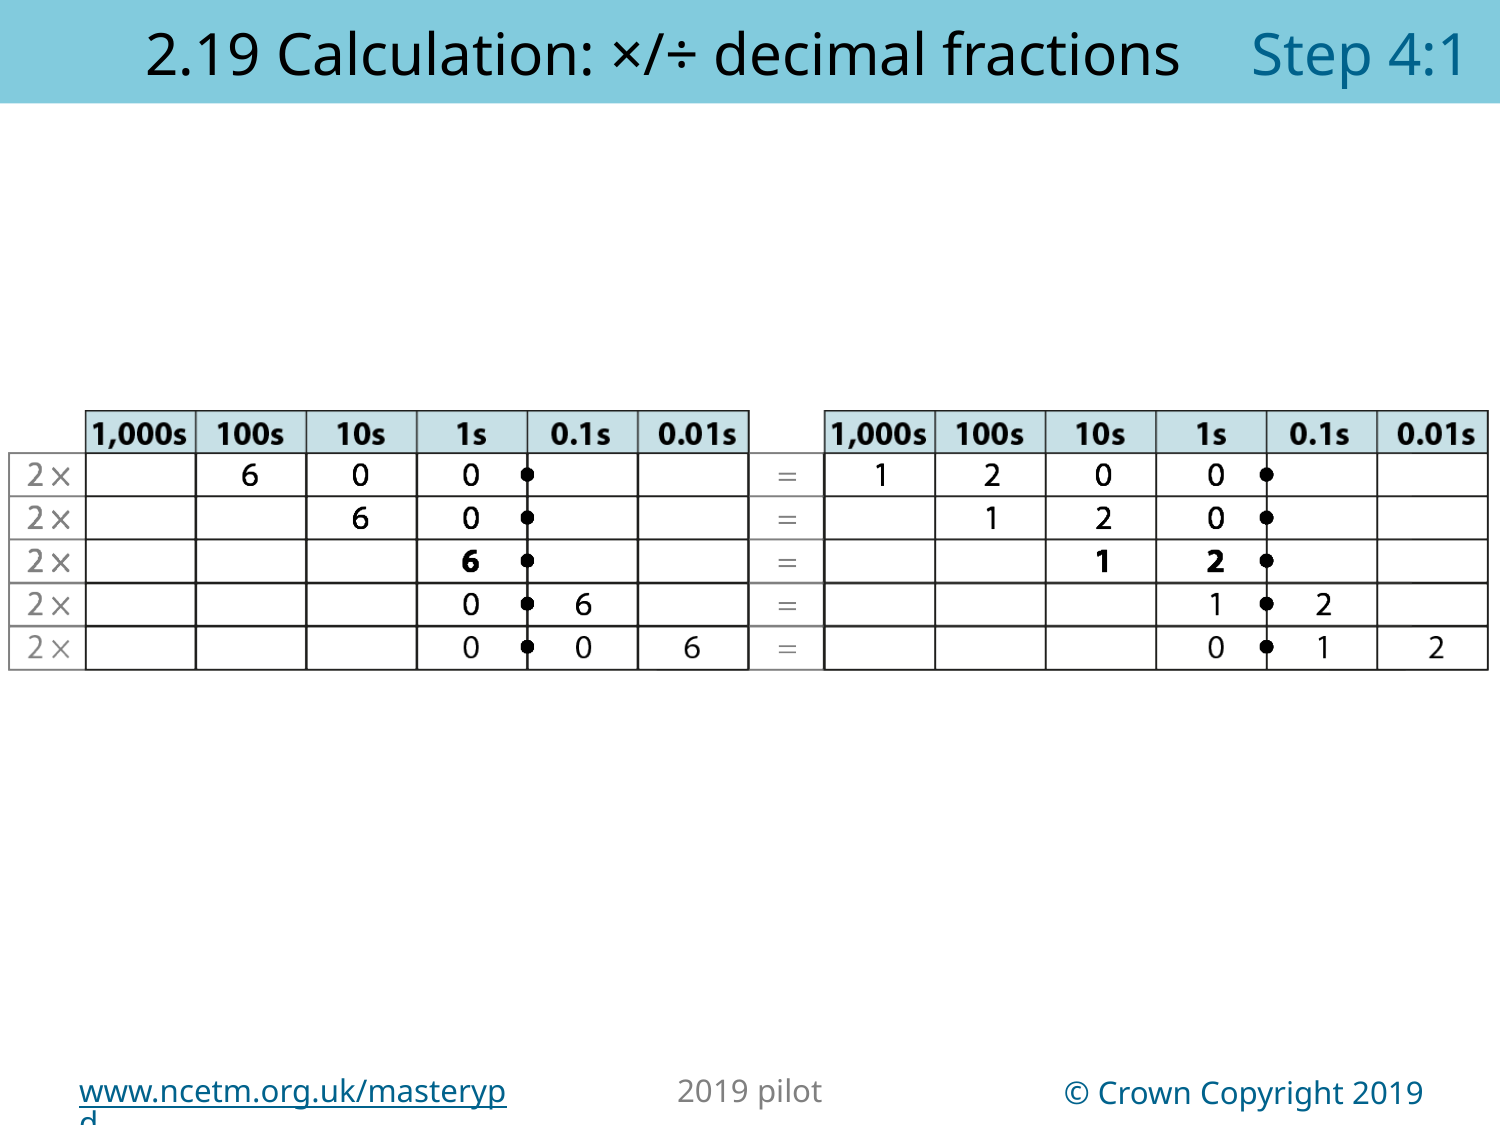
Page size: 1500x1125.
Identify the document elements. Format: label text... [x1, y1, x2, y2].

list 2.19 Calculation: ×/÷ decimal fractions Step 4:1 [0, 0, 1500, 104]
picture [6, 410, 1494, 715]
